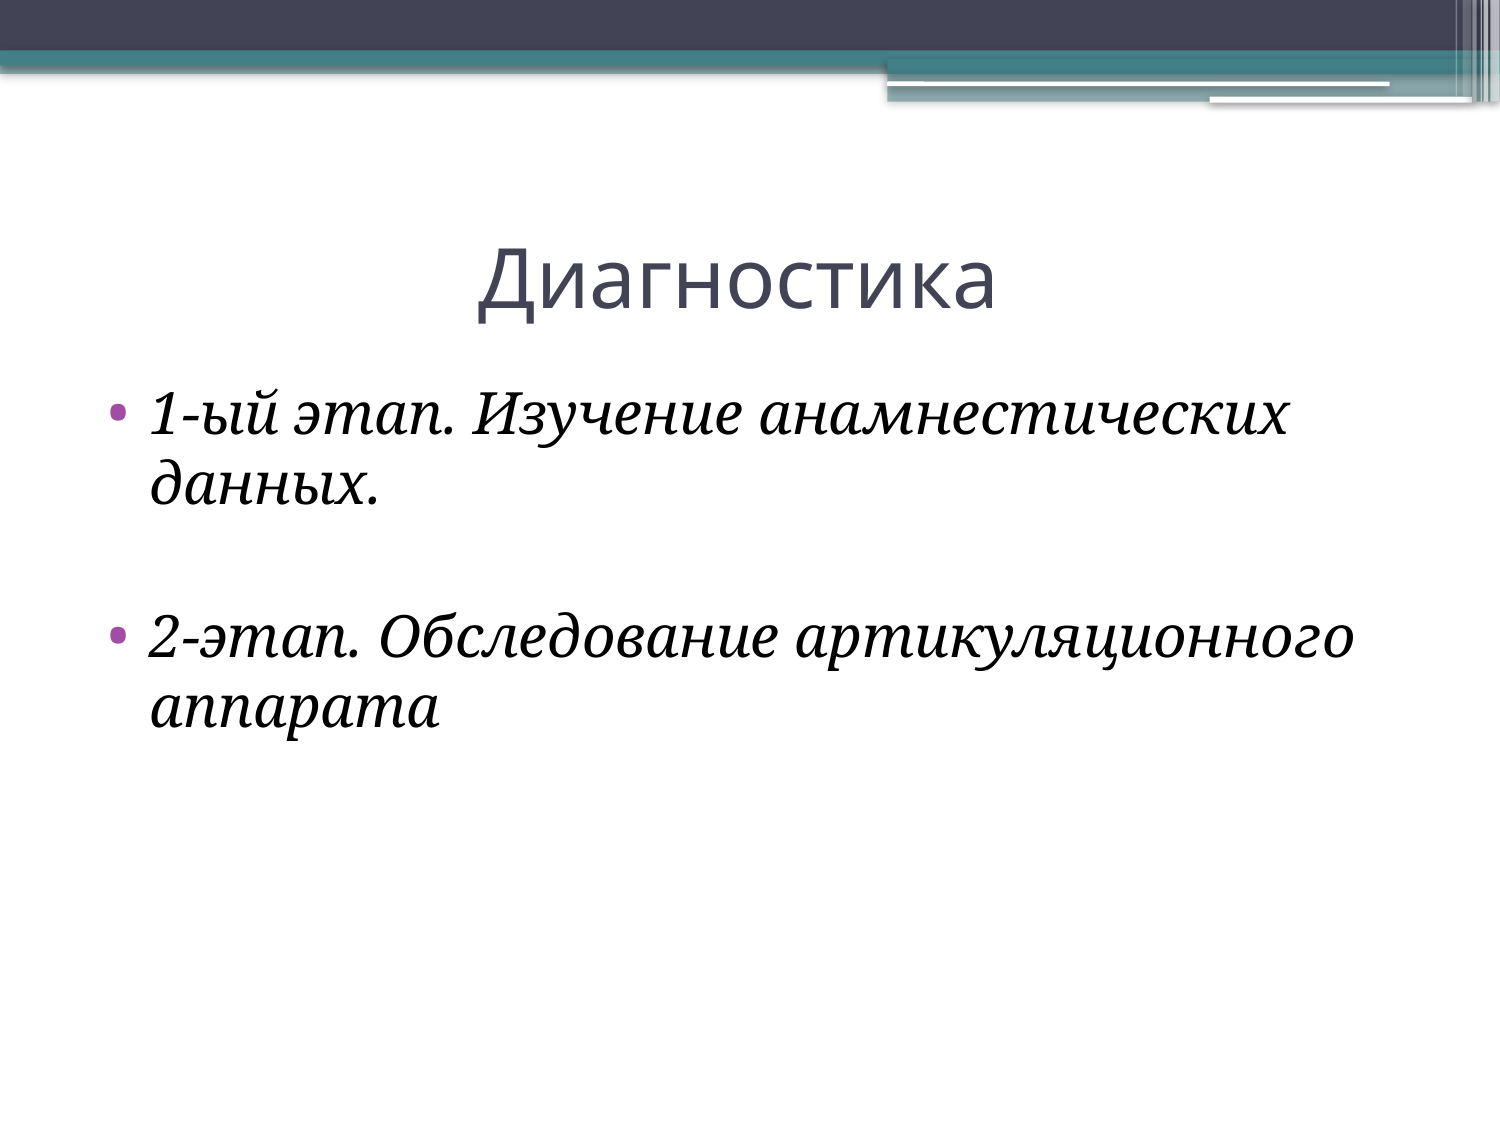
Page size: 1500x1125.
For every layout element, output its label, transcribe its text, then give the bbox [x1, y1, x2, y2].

list 1-ый этап. Изучение анамнестических данных. 2-этап. Обследование артикуляционного аппарата [75, 368, 1425, 1079]
title Диагностика [75, 187, 1425, 363]
